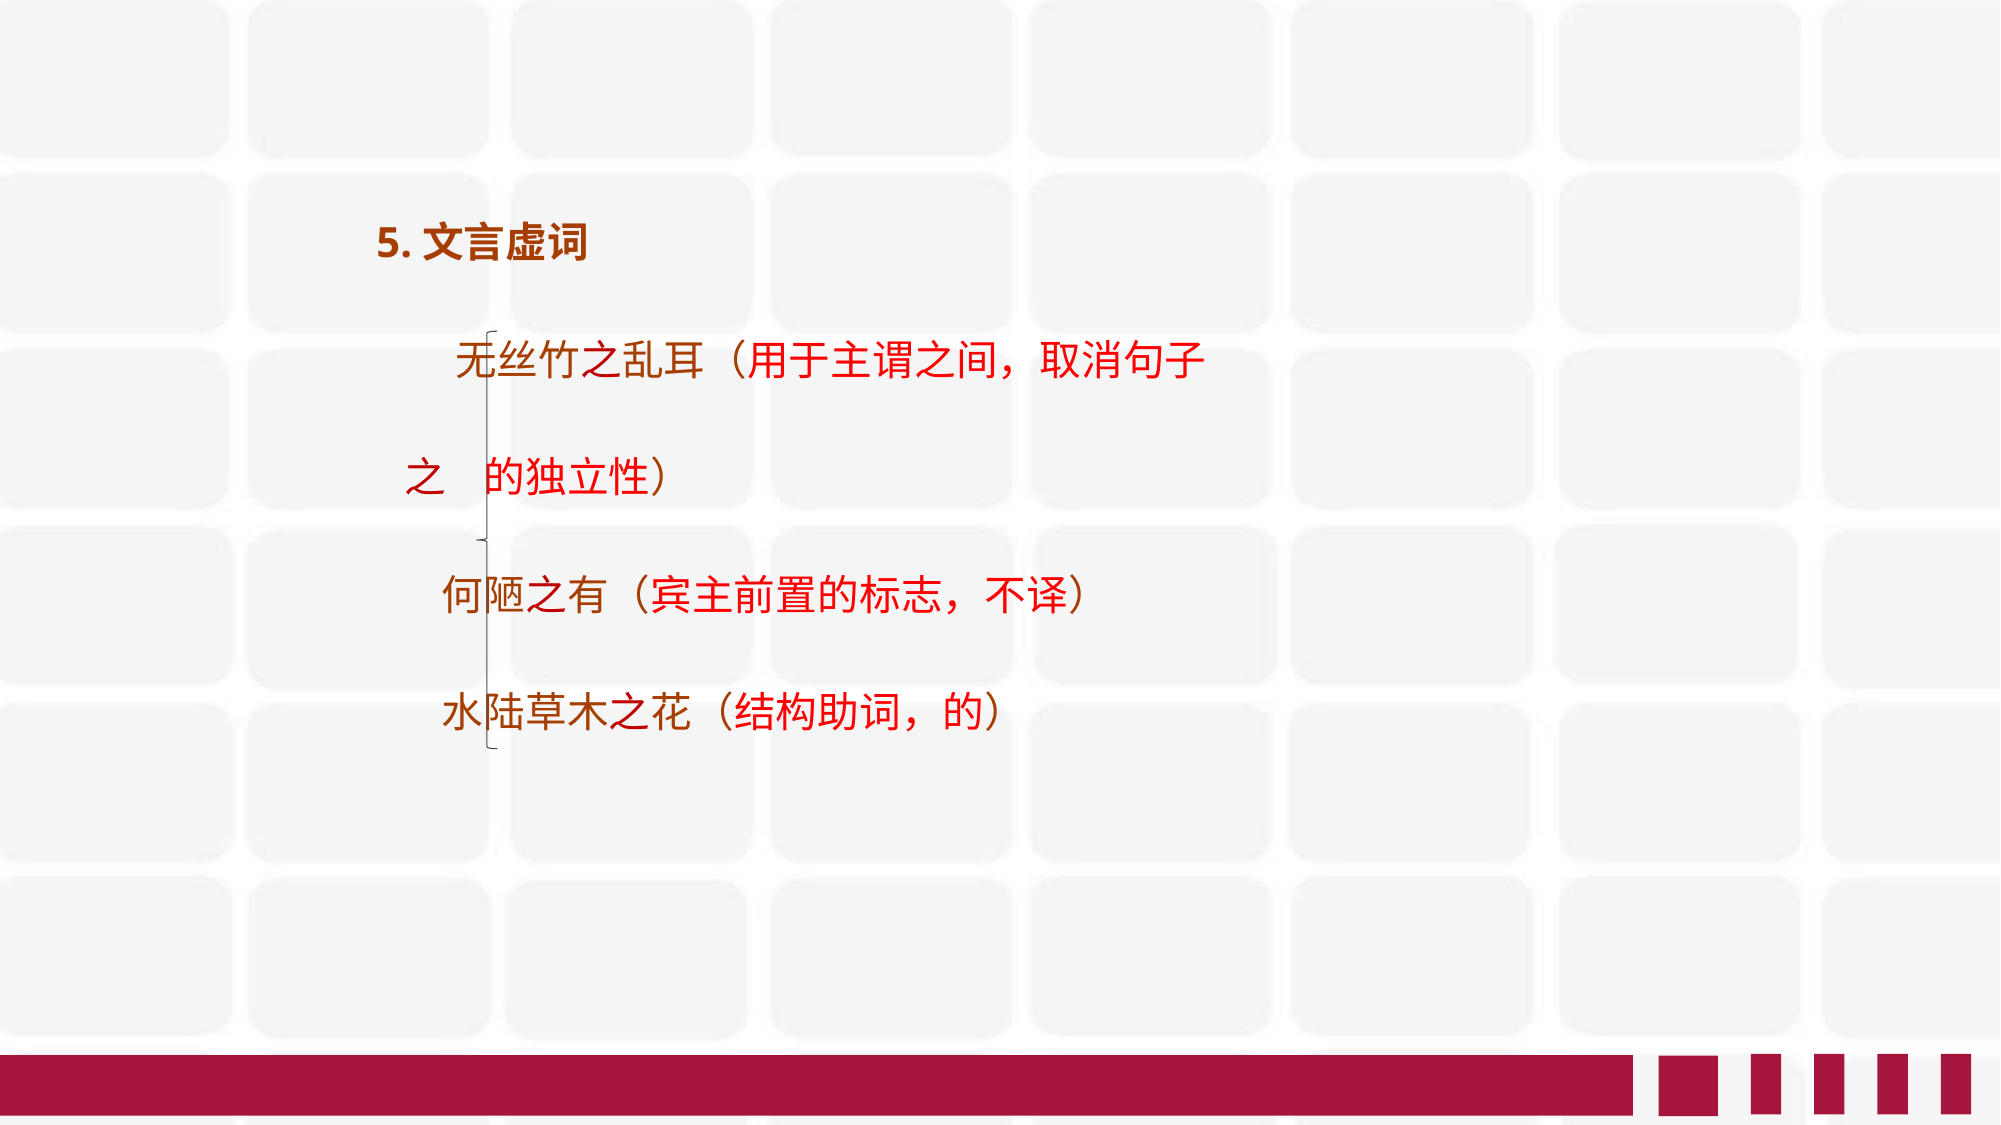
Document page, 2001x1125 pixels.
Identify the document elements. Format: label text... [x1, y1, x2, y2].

picture [0, 0, 2000, 1125]
text_box [476, 330, 498, 750]
list 5.文言虚词 无丝竹之乱耳（用于主谓之间，取消句子 之 的独立性） 何陋之有（宾主前置的标志，不译） 水陆草木之花（结构助词，的） [361, 178, 1656, 829]
